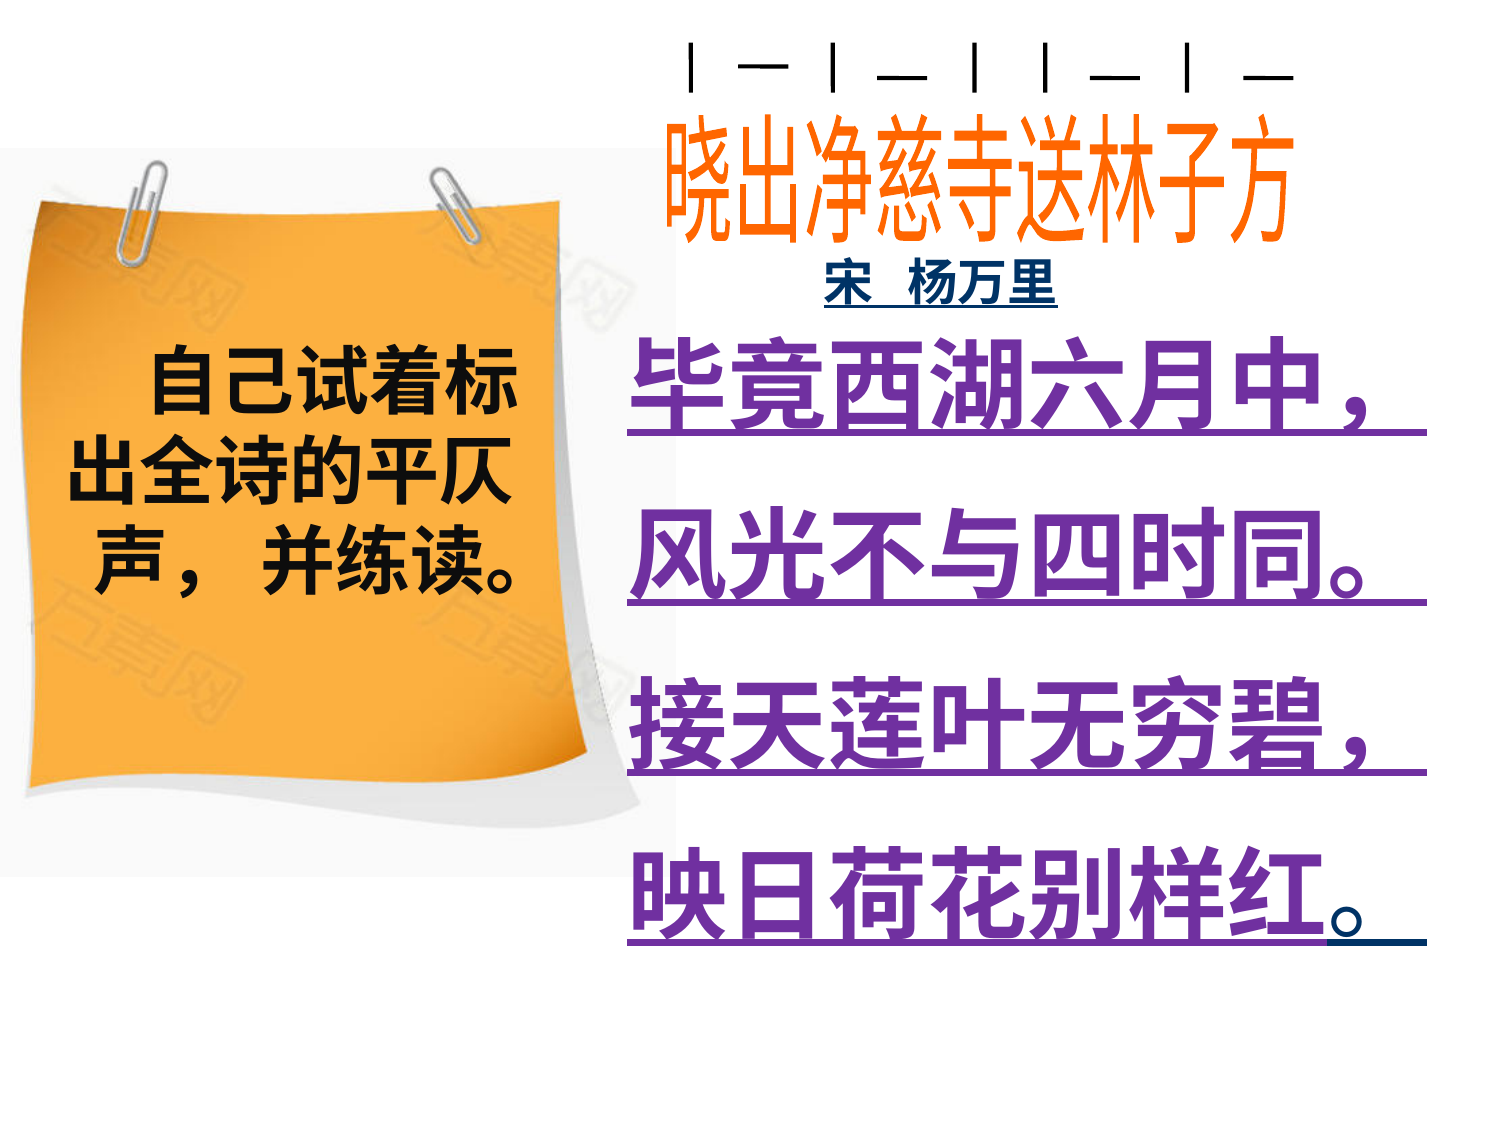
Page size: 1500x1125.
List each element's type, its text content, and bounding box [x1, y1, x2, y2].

picture [0, 148, 676, 877]
text_box 宋 杨万里 [809, 243, 1334, 319]
text_box 毕竟西湖六月中， 风光不与四时同。 接天莲叶无穷碧， 映日荷花别样红。 [612, 314, 1500, 959]
